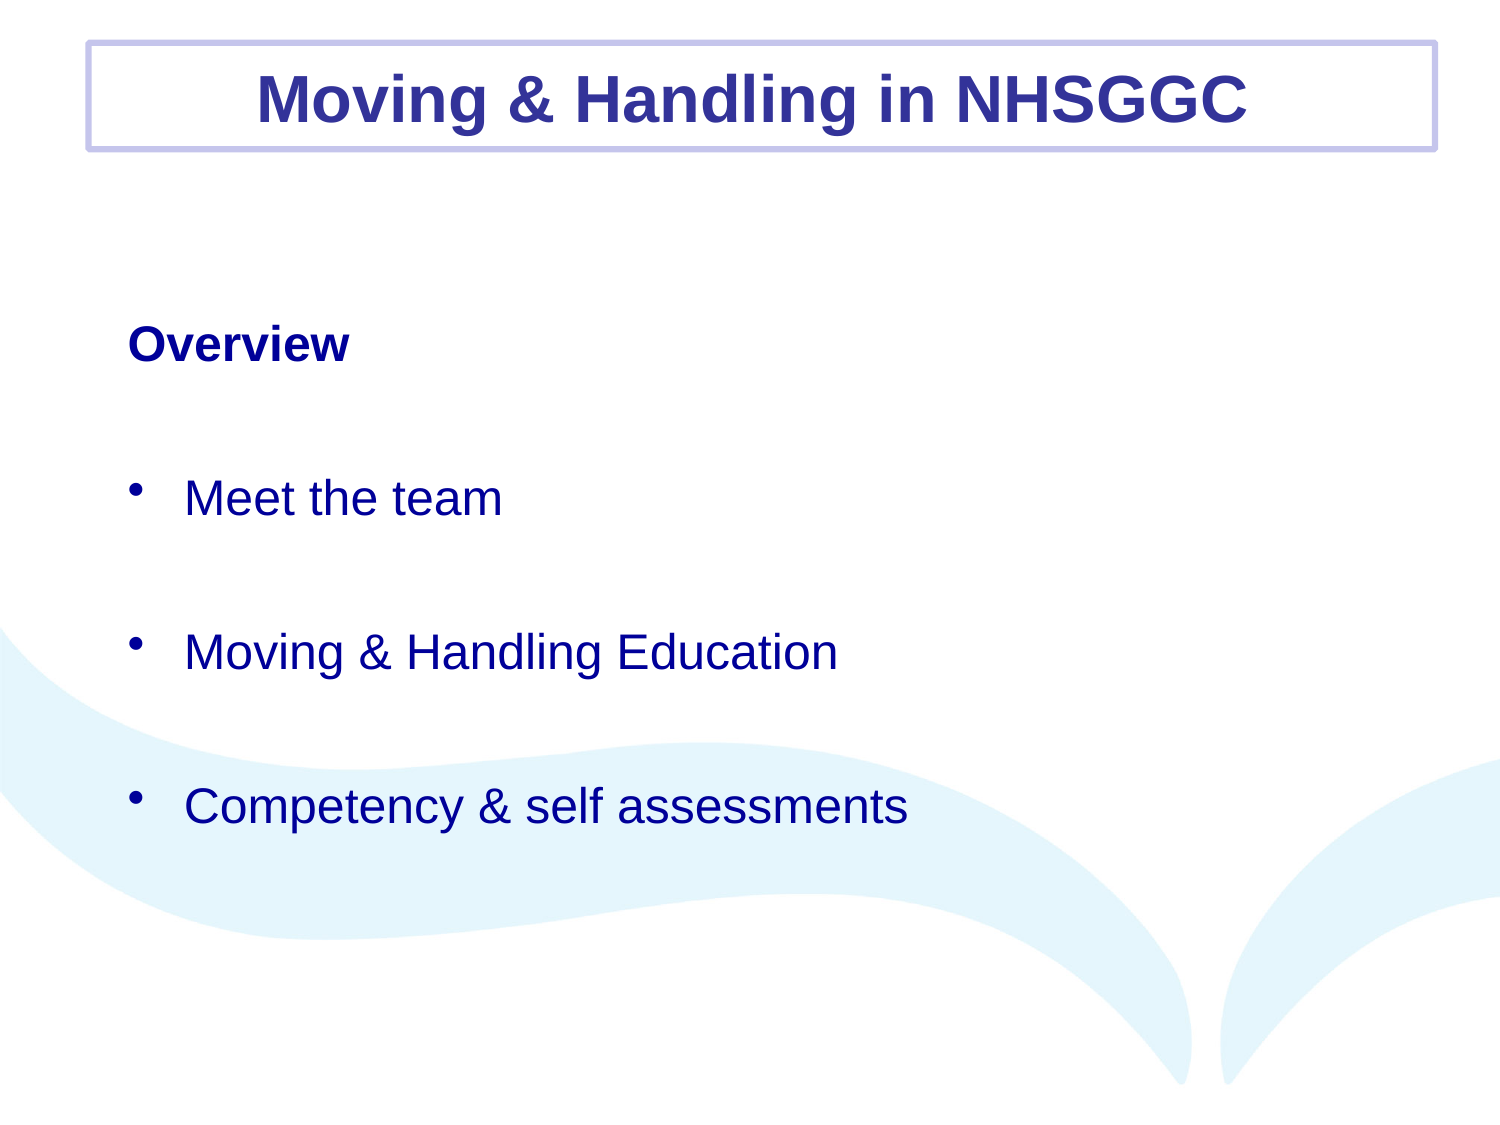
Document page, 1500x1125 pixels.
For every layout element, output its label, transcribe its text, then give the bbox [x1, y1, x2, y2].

picture [0, 612, 1500, 1099]
title Moving & Handling in NHSGGC [88, 42, 1436, 150]
list Overview Meet the team Moving & Handling Education Competency & self assessments [112, 220, 1388, 918]
